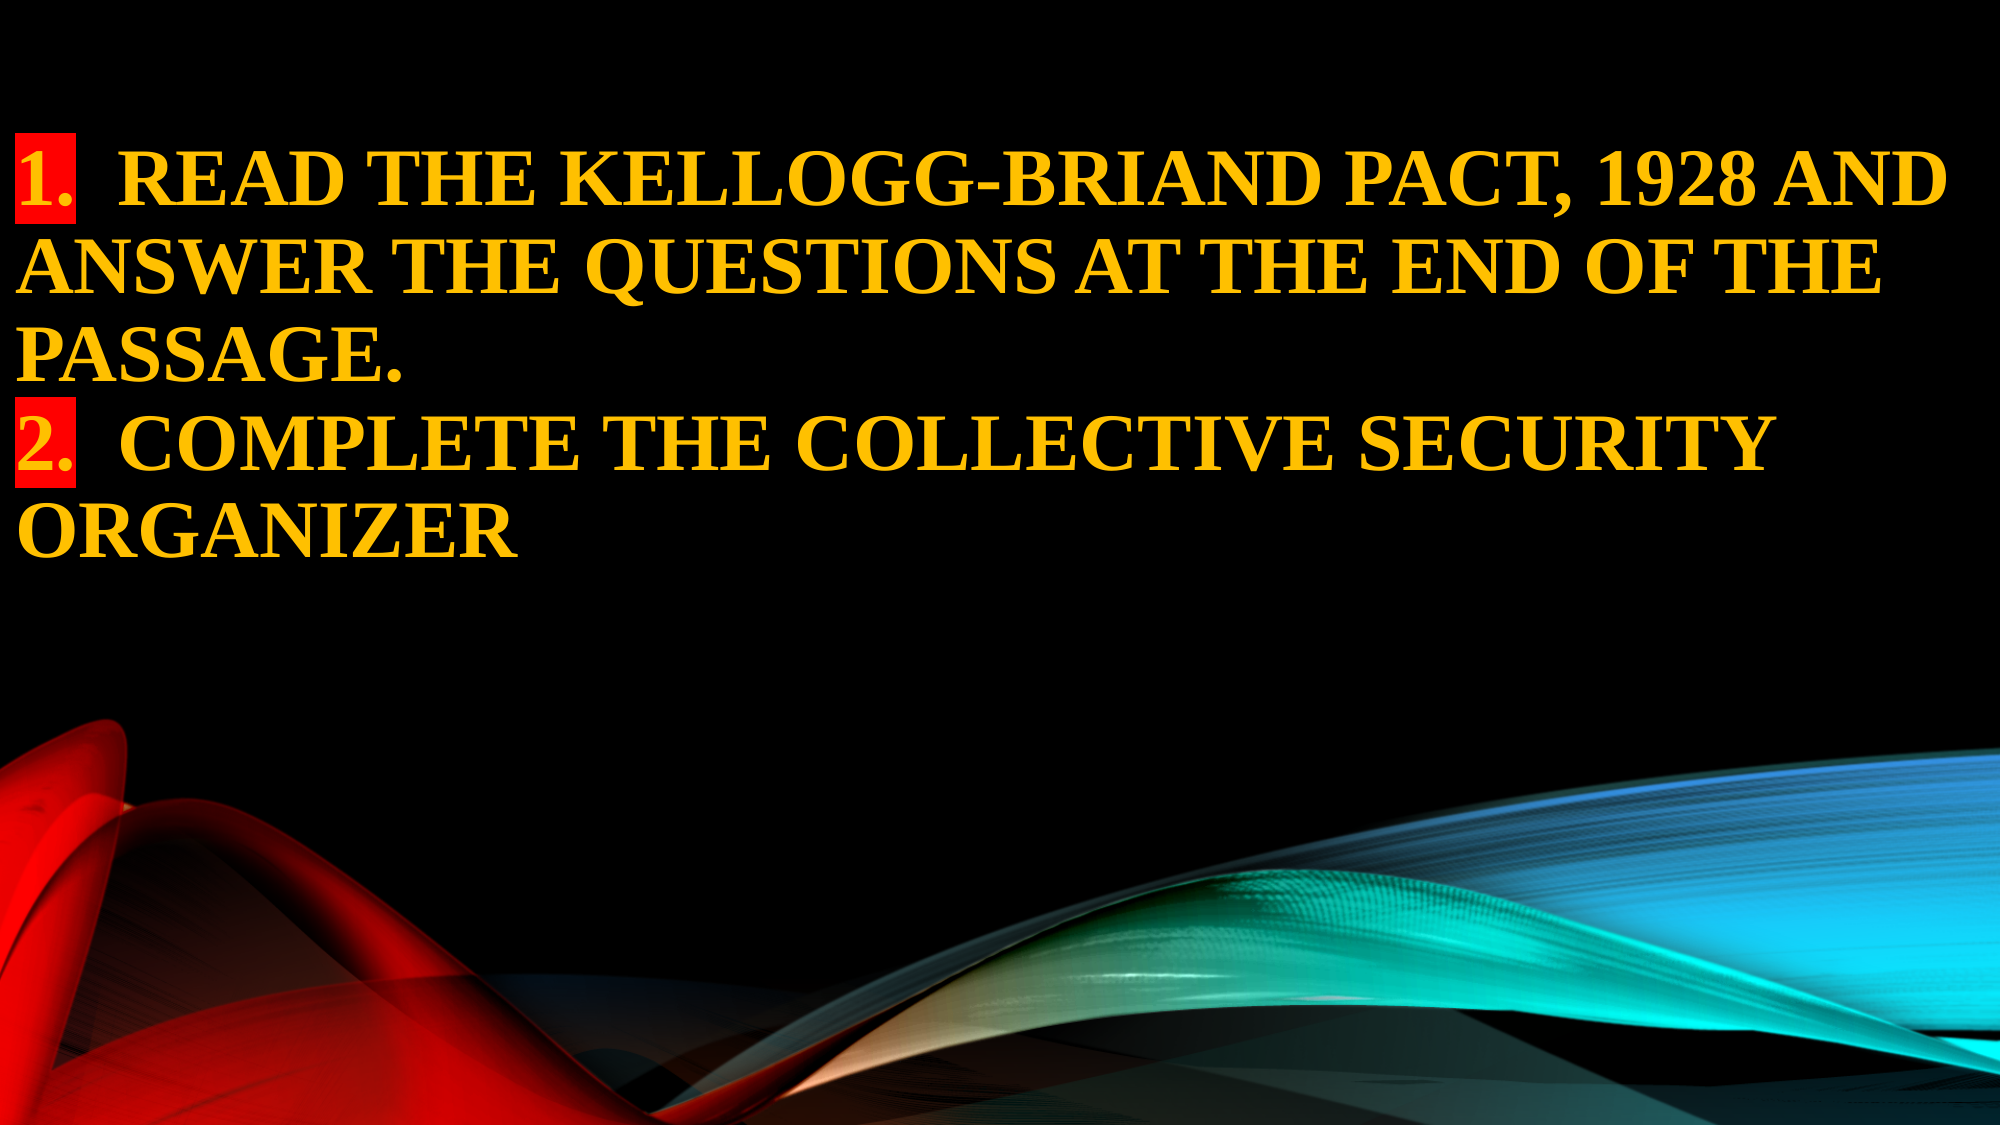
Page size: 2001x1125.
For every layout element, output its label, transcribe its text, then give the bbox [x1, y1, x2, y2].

picture [0, 717, 2000, 1125]
title 1. Read The Kellogg-Briand Pact, 1928 and answer the questions at the end of the passage. 2. Complete the Collective Security Organizer [0, 123, 2000, 584]
